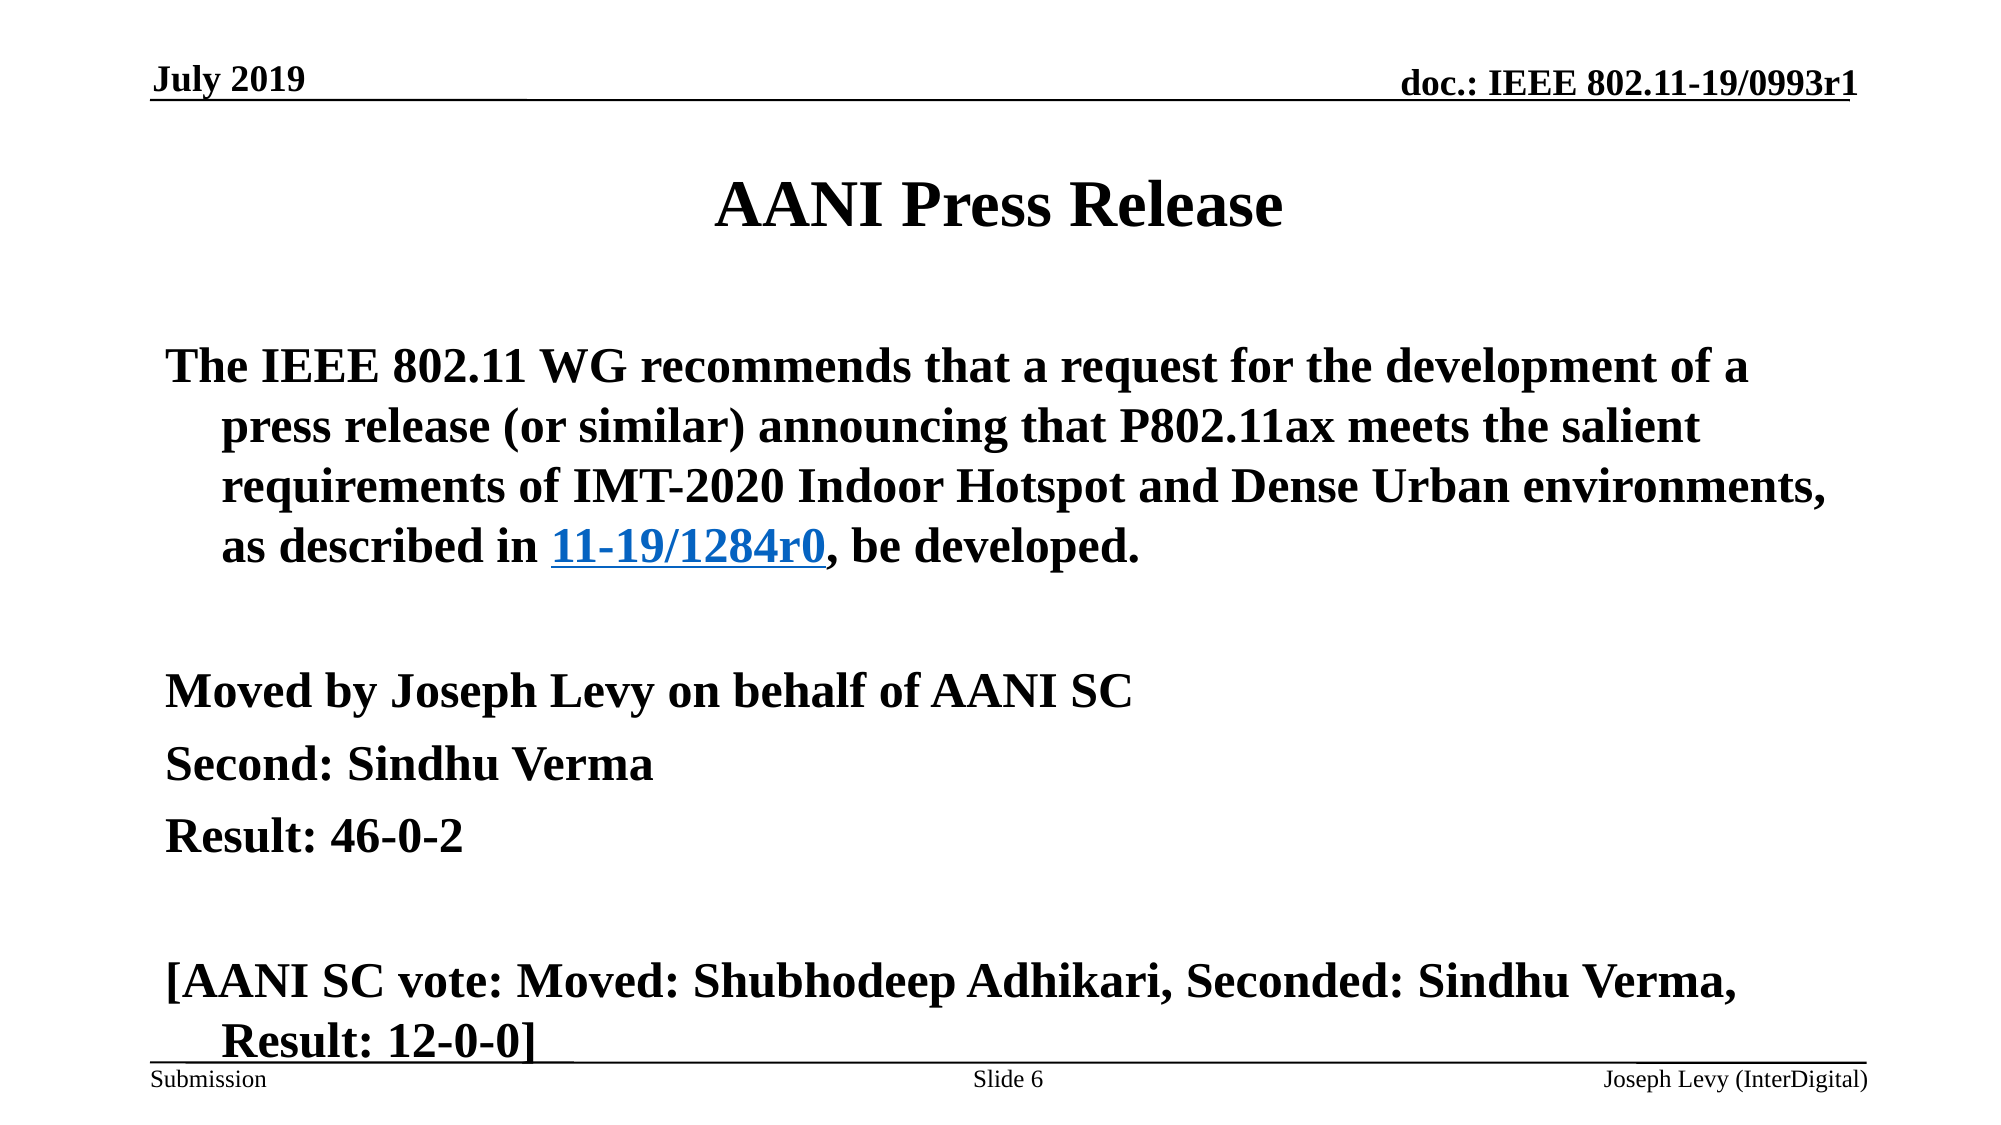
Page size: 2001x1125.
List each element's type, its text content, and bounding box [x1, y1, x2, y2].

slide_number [152, 54, 563, 100]
footer Joseph Levy (InterDigital) [1171, 1061, 1869, 1093]
slide_number Slide 6 [950, 1061, 1067, 1123]
list The IEEE 802.11 WG recommends that a request for the development of a press release (or similar) announcing that P802.11ax meets the salient requirements of IMT-2020 Indoor Hotspot and Dense Urban environments, as described in 11-19/1284r0, be developed. Moved by Joseph Levy on behalf of AANI SC Second: Sindhu Verma Result: 46-0-2 [AANI SC vote: Moved: Shubhodeep Adhikari, Seconded: Sindhu Verma, Result: 12-0-0] [149, 324, 1850, 1063]
title AANI Press Release [149, 112, 1850, 288]
